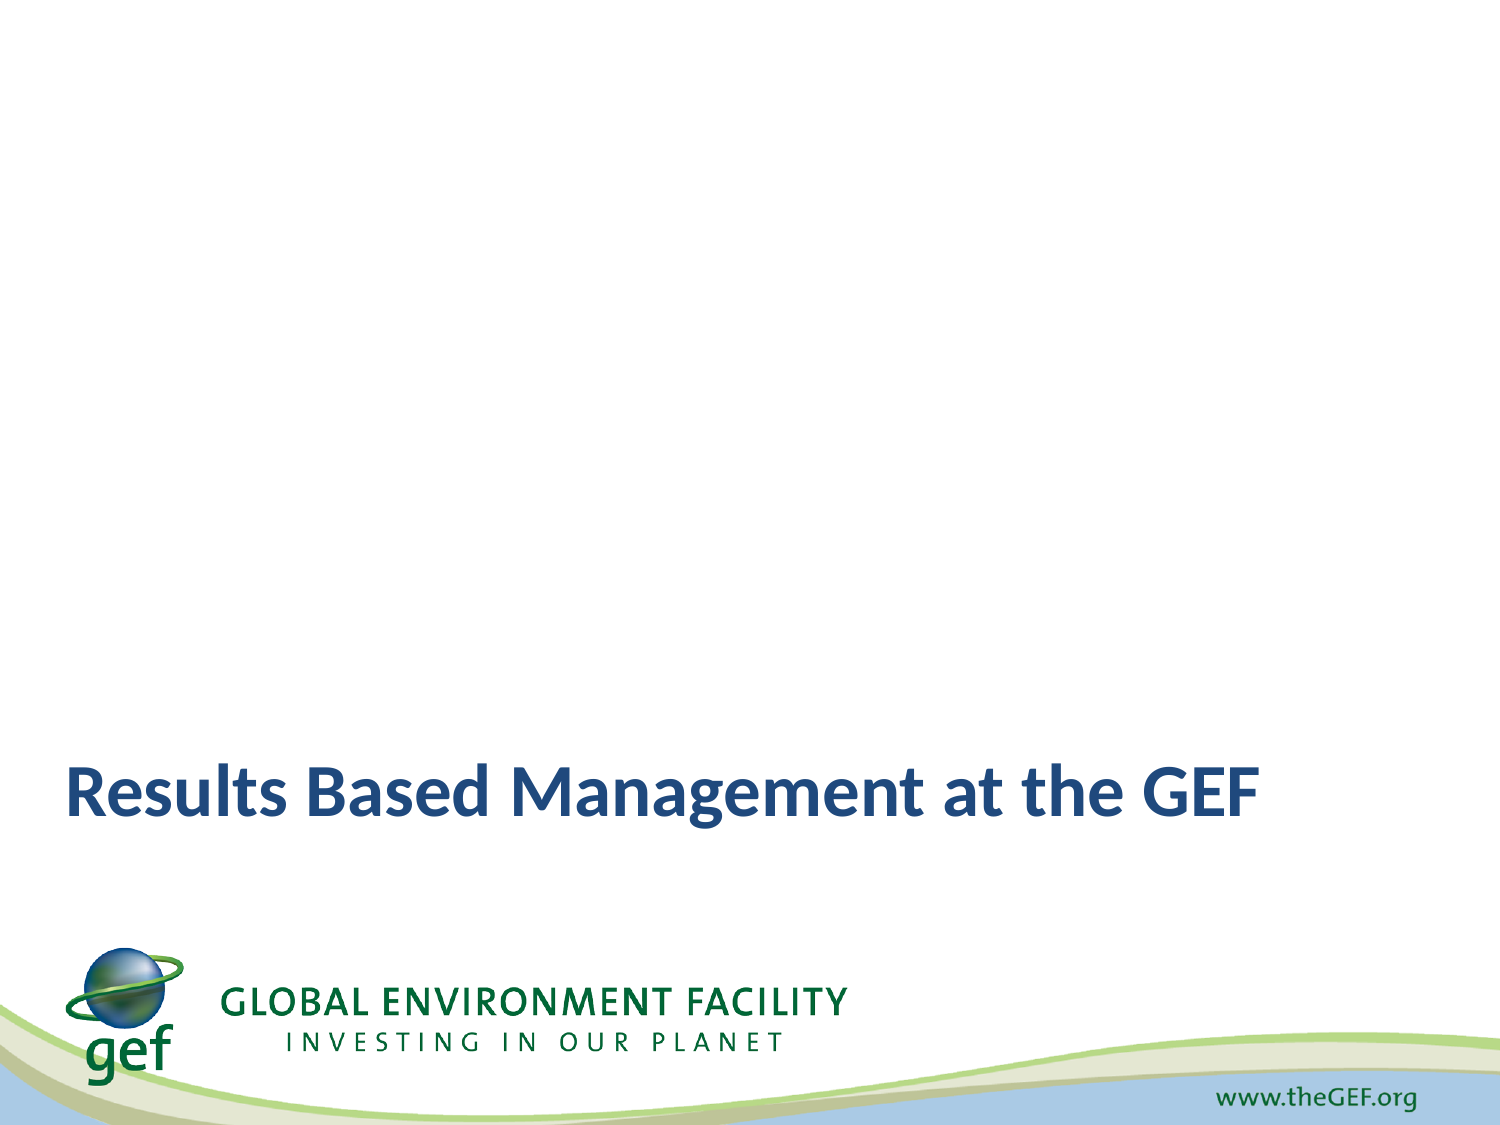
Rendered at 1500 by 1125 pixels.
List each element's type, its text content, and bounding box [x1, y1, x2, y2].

title Results Based Management at the GEF [49, 674, 1326, 899]
picture [0, 920, 1500, 1125]
